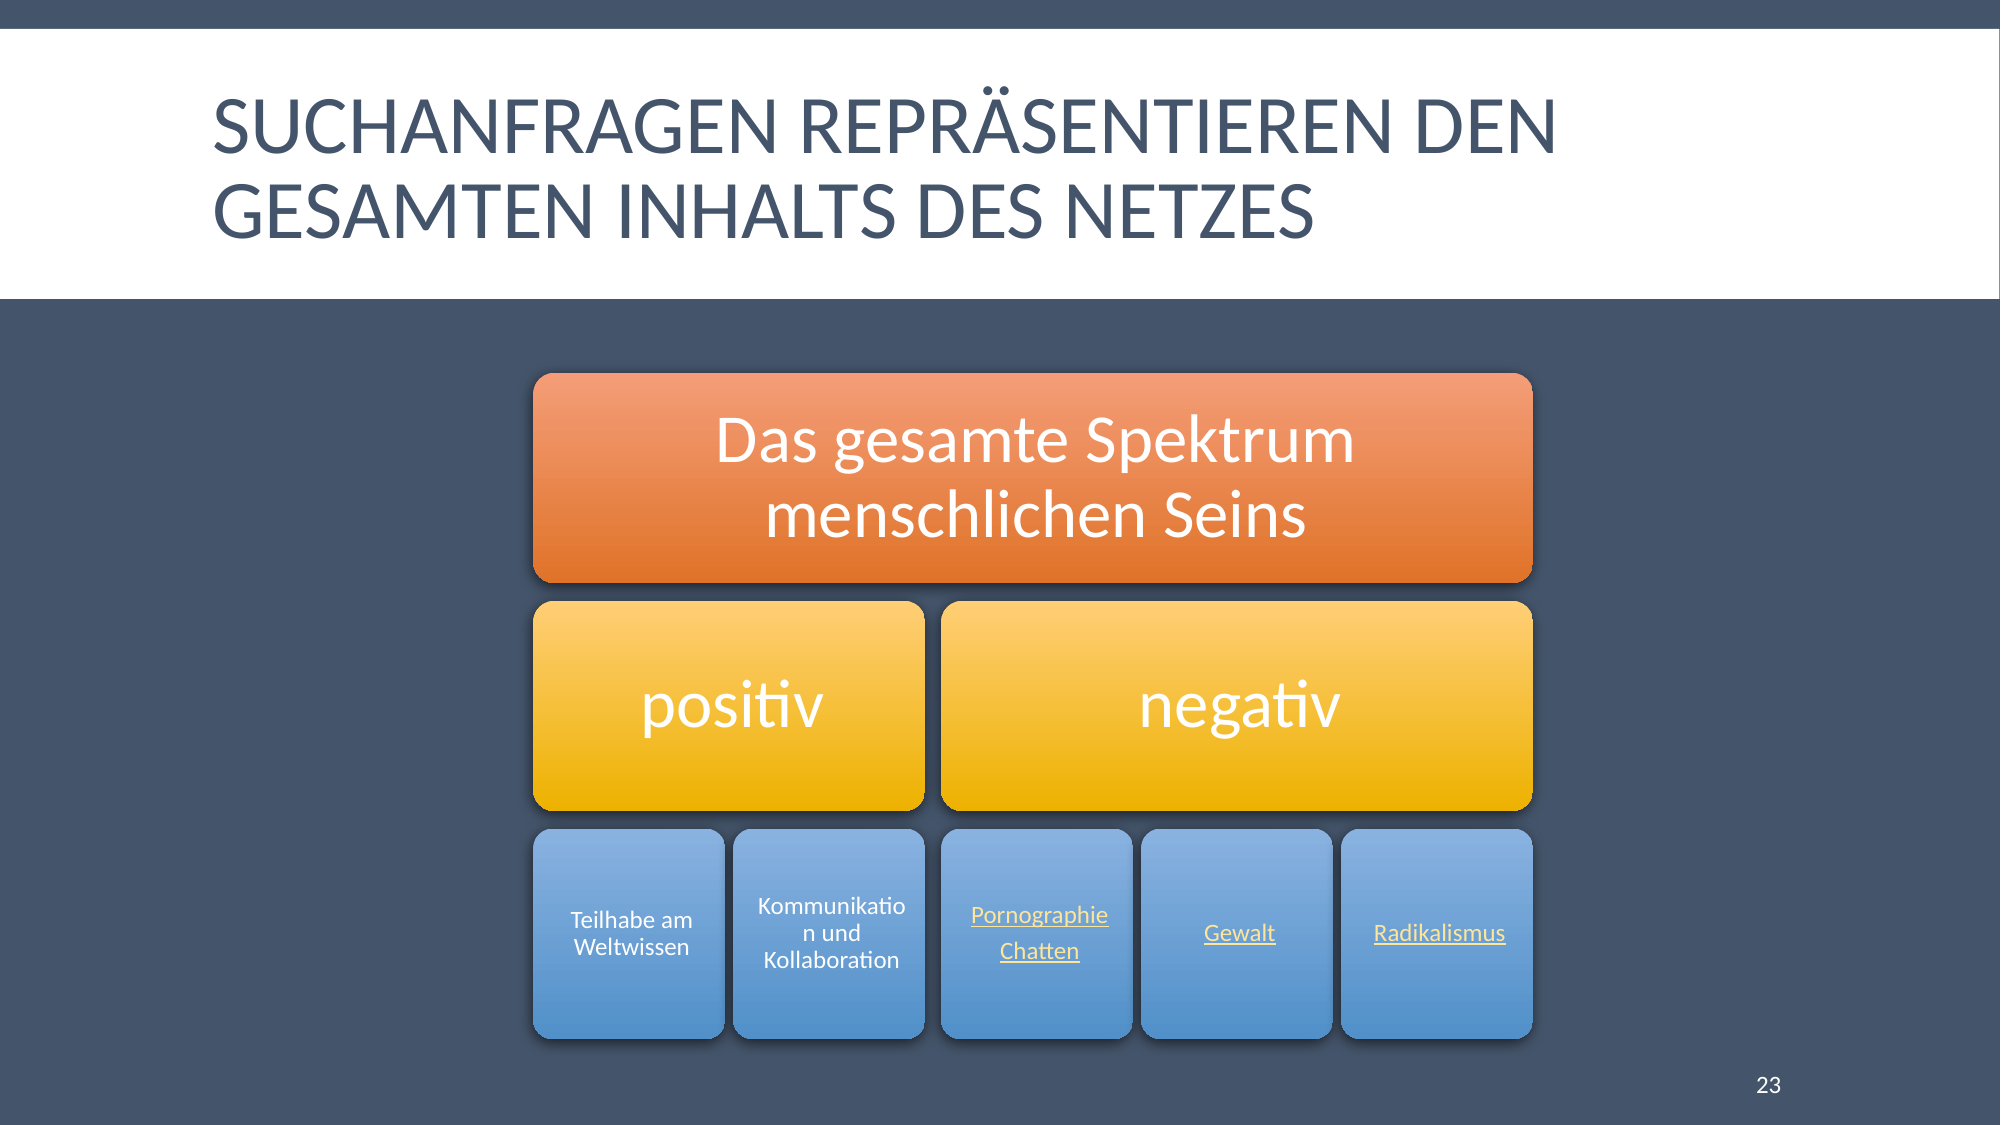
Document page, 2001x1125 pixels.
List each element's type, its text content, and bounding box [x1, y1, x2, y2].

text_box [532, 372, 1534, 1040]
title Suchanfragen repräsentieren den gesamten Inhalts des Netzes [197, 46, 1803, 295]
slide_number 23 [1748, 1053, 1904, 1114]
